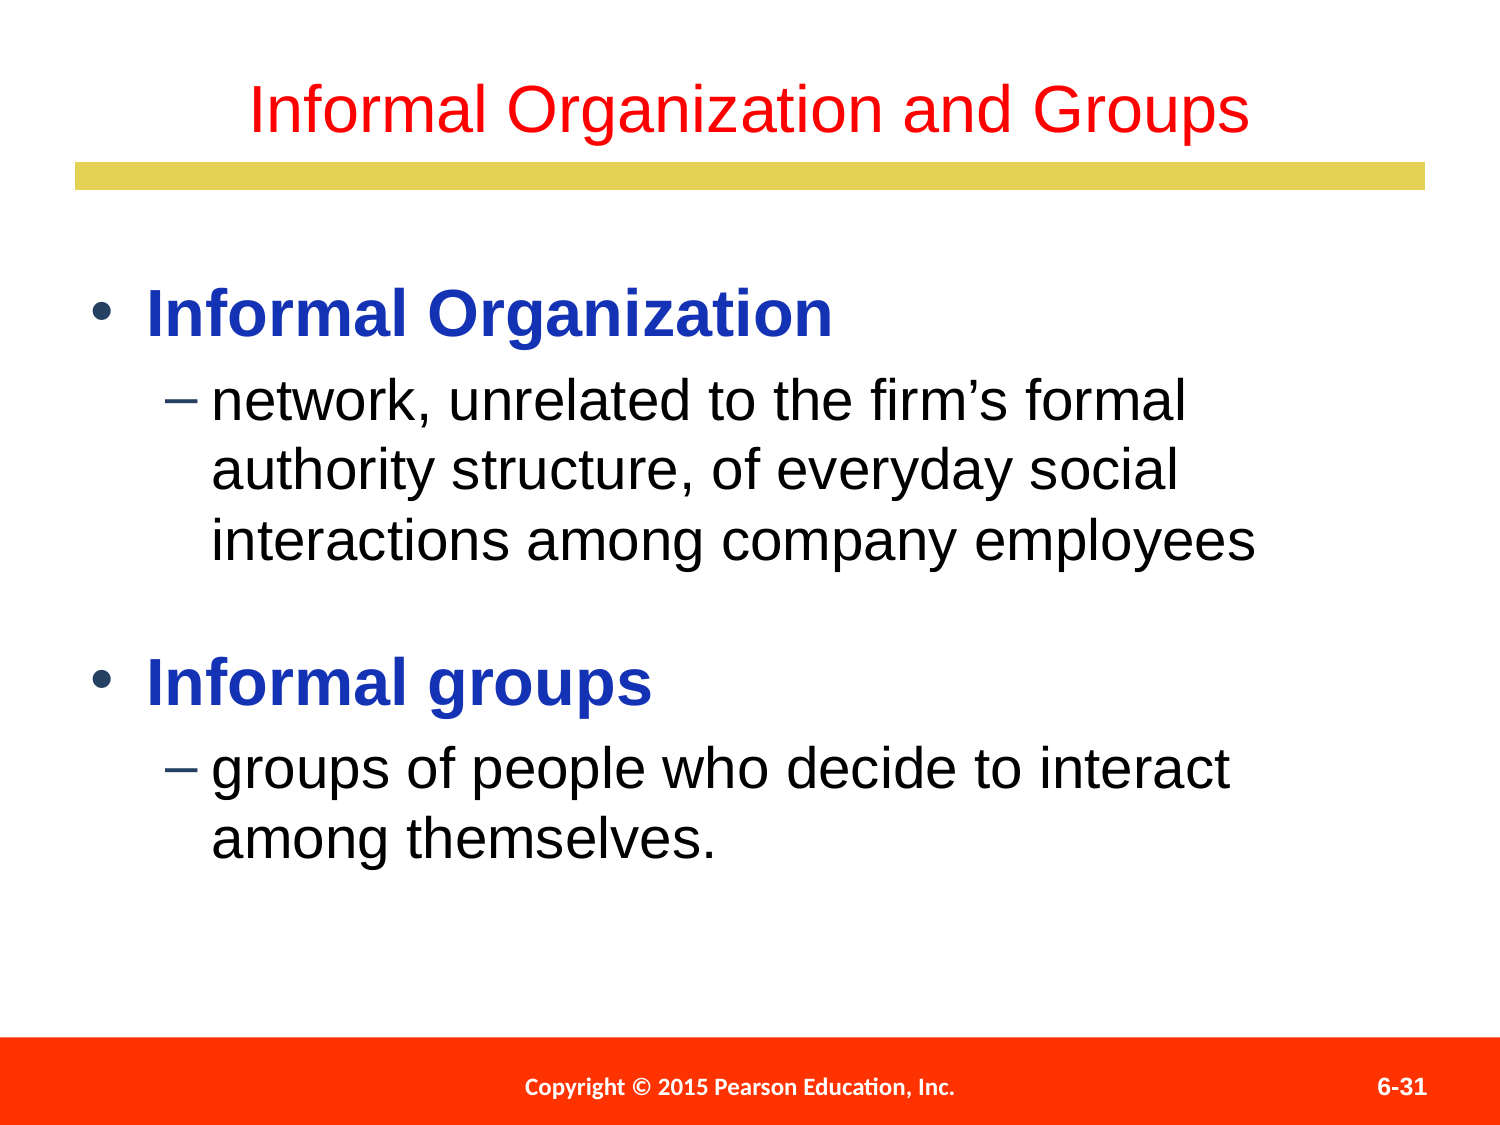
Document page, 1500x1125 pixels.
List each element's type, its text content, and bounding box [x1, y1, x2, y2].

list Informal Organization network, unrelated to the firm’s formal authority structure, of everyday social interactions among company employees Informal groups groups of people who decide to interact among themselves. [74, 262, 1426, 913]
title Informal Organization and Groups [74, 12, 1426, 201]
